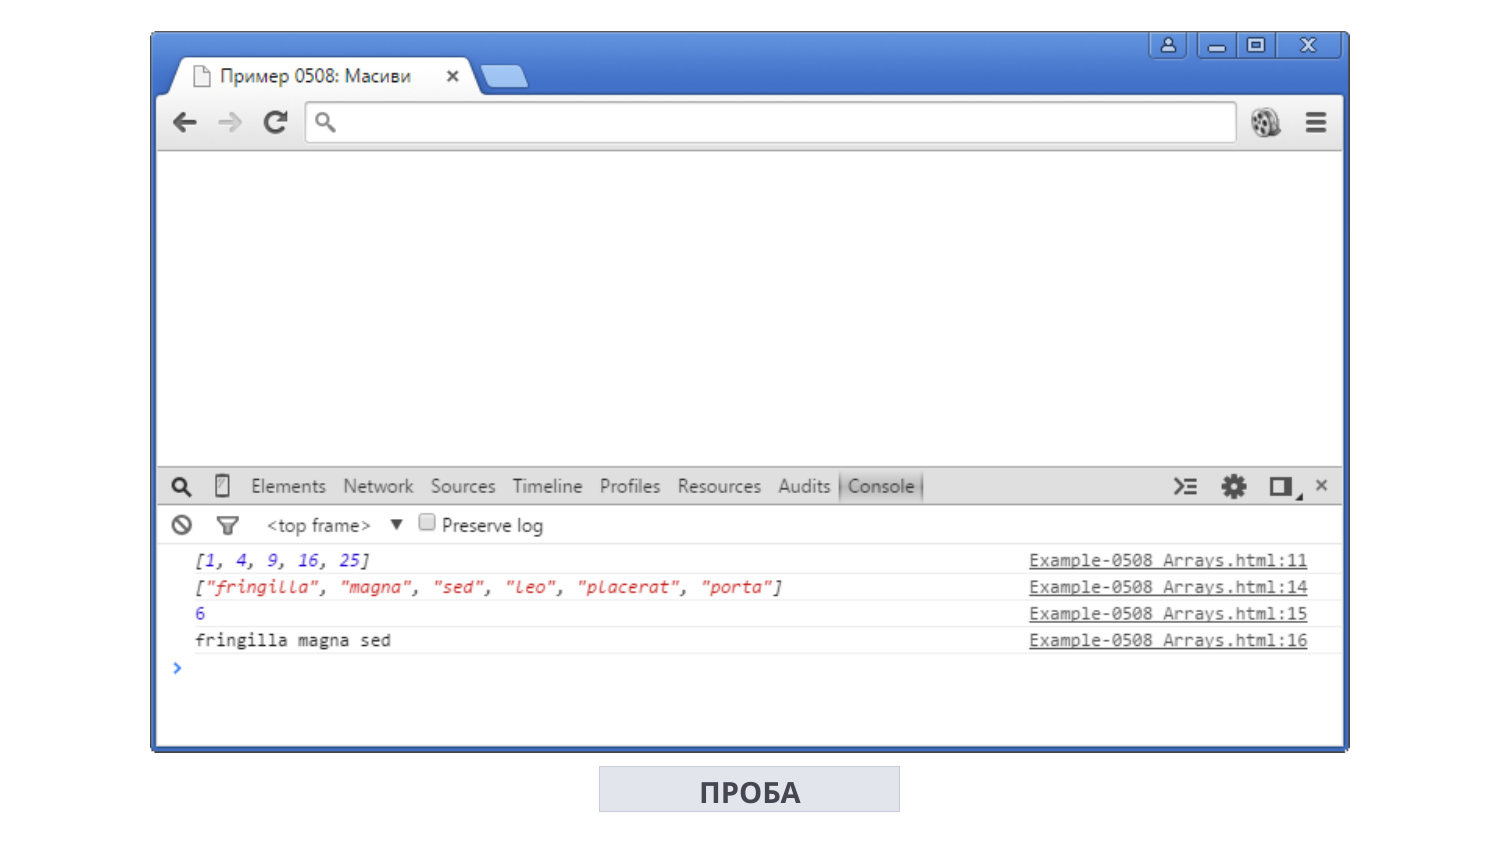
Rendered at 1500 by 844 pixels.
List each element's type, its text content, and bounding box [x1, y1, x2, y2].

picture [149, 31, 1351, 753]
text_box ПРОБА [599, 766, 900, 812]
